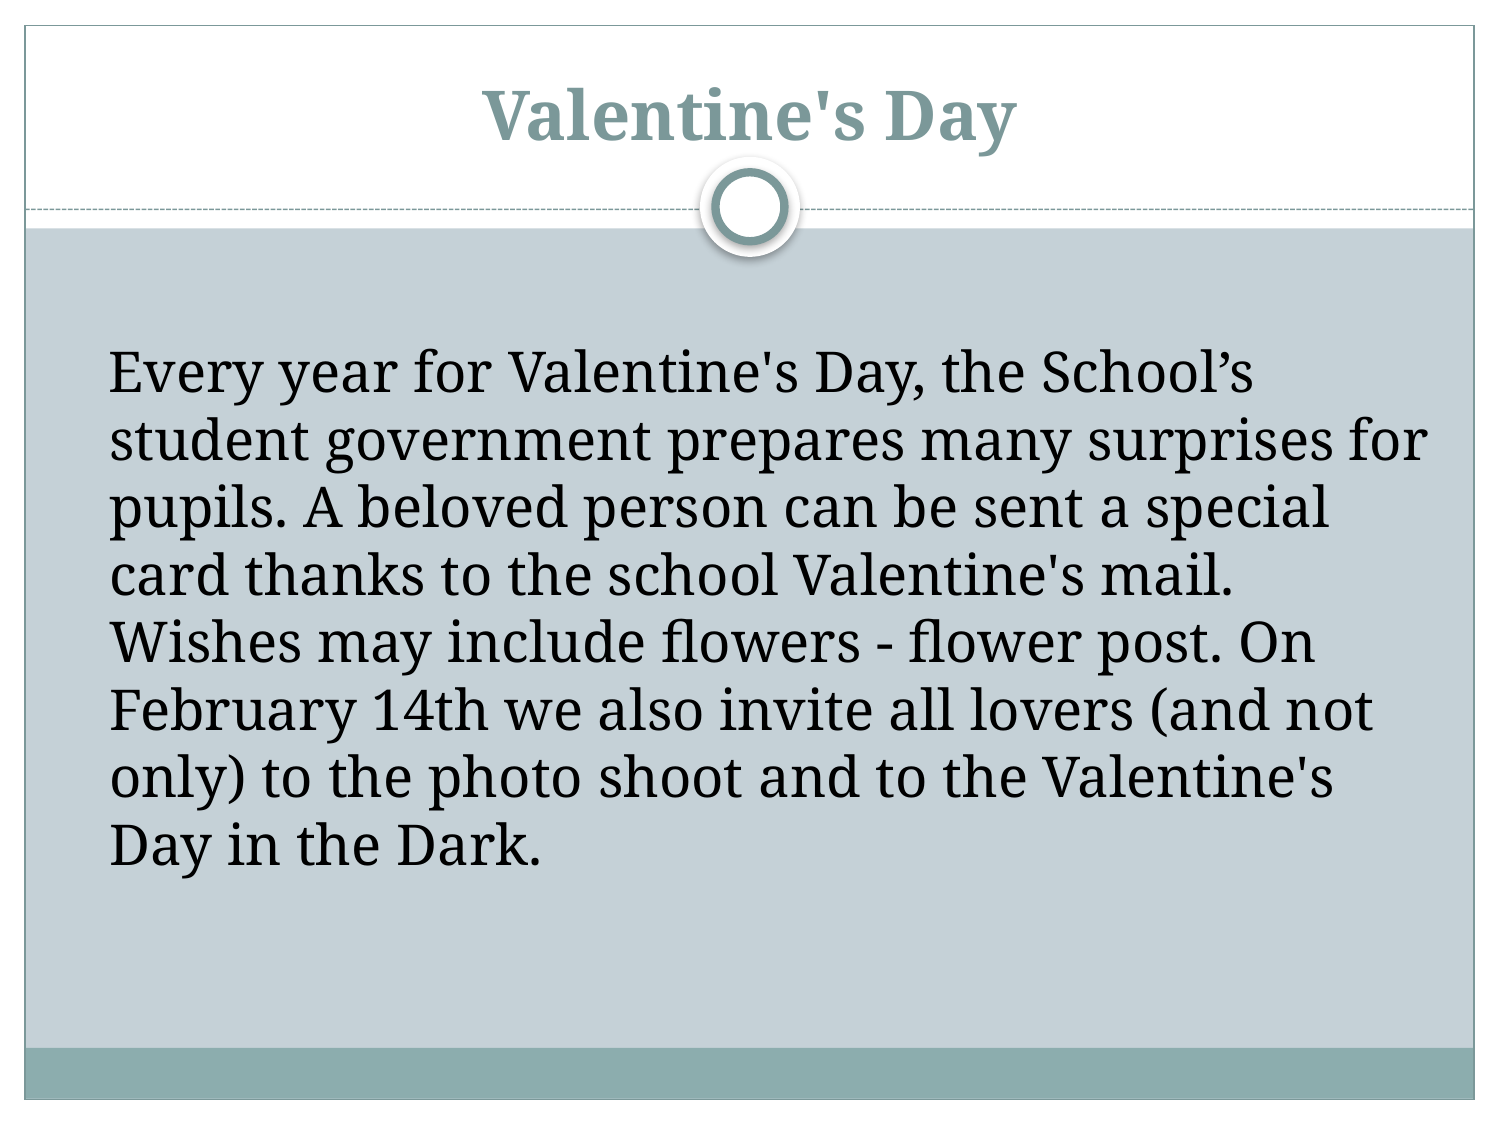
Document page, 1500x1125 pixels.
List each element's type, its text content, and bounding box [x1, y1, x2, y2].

list Every year for Valentine's Day, the School’s student government prepares many surprises for pupils. A beloved person can be sent a special card thanks to the school Valentine's mail. Wishes may include flowers - flower post. On February 14th we also invite all lovers (and not only) to the photo shoot and to the Valentine's Day in the Dark. [49, 250, 1445, 1001]
title Valentine's Day [49, 37, 1450, 162]
